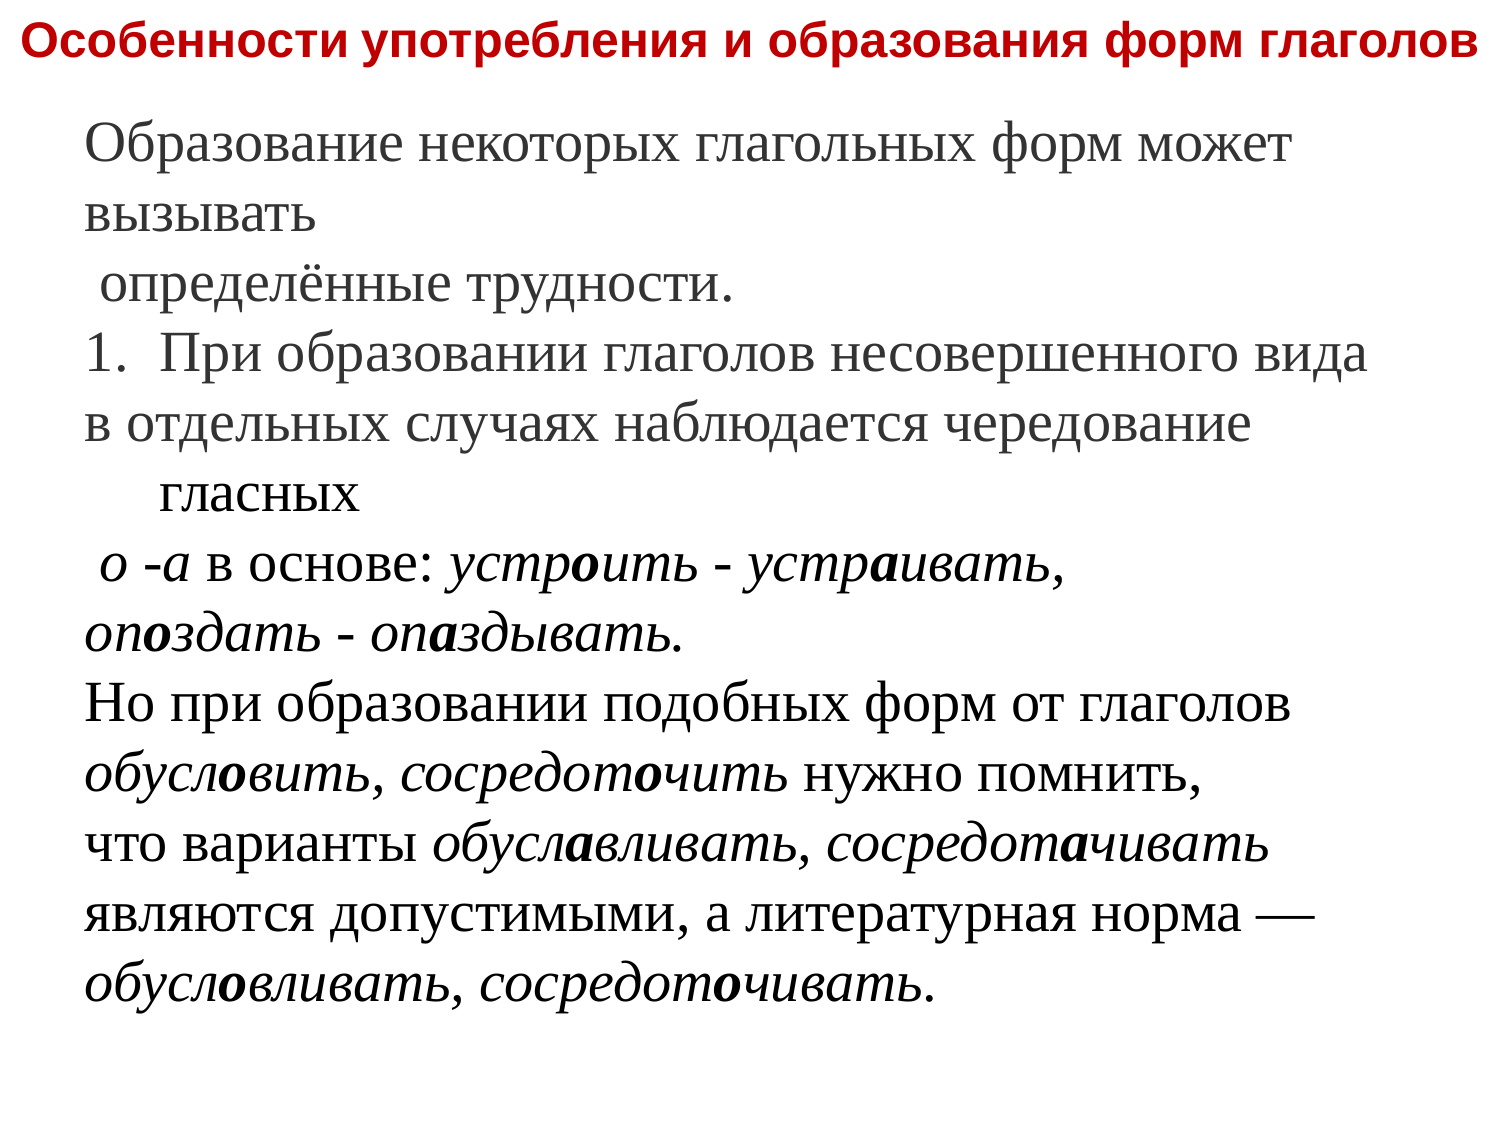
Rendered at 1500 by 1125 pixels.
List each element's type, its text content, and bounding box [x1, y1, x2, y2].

text_box Образование некоторых глагольных форм может вызывать определённые трудности. При образовании глаголов несовершенного вида в отдельных случаях наблюдается чередование гласных о -а в основе: устроить - устраивать, опоздать - опаздывать. Но при образовании подобных форм от глаголов обусловить, сосредоточить нужно помнить, что варианты обуславливать, сосредотачивать являются допустимыми, а литературная норма — обусловливать, сосредоточивать. [70, 5, 1442, 1090]
text_box Особенности употребления и образования форм глаголов [5, 0, 1495, 75]
